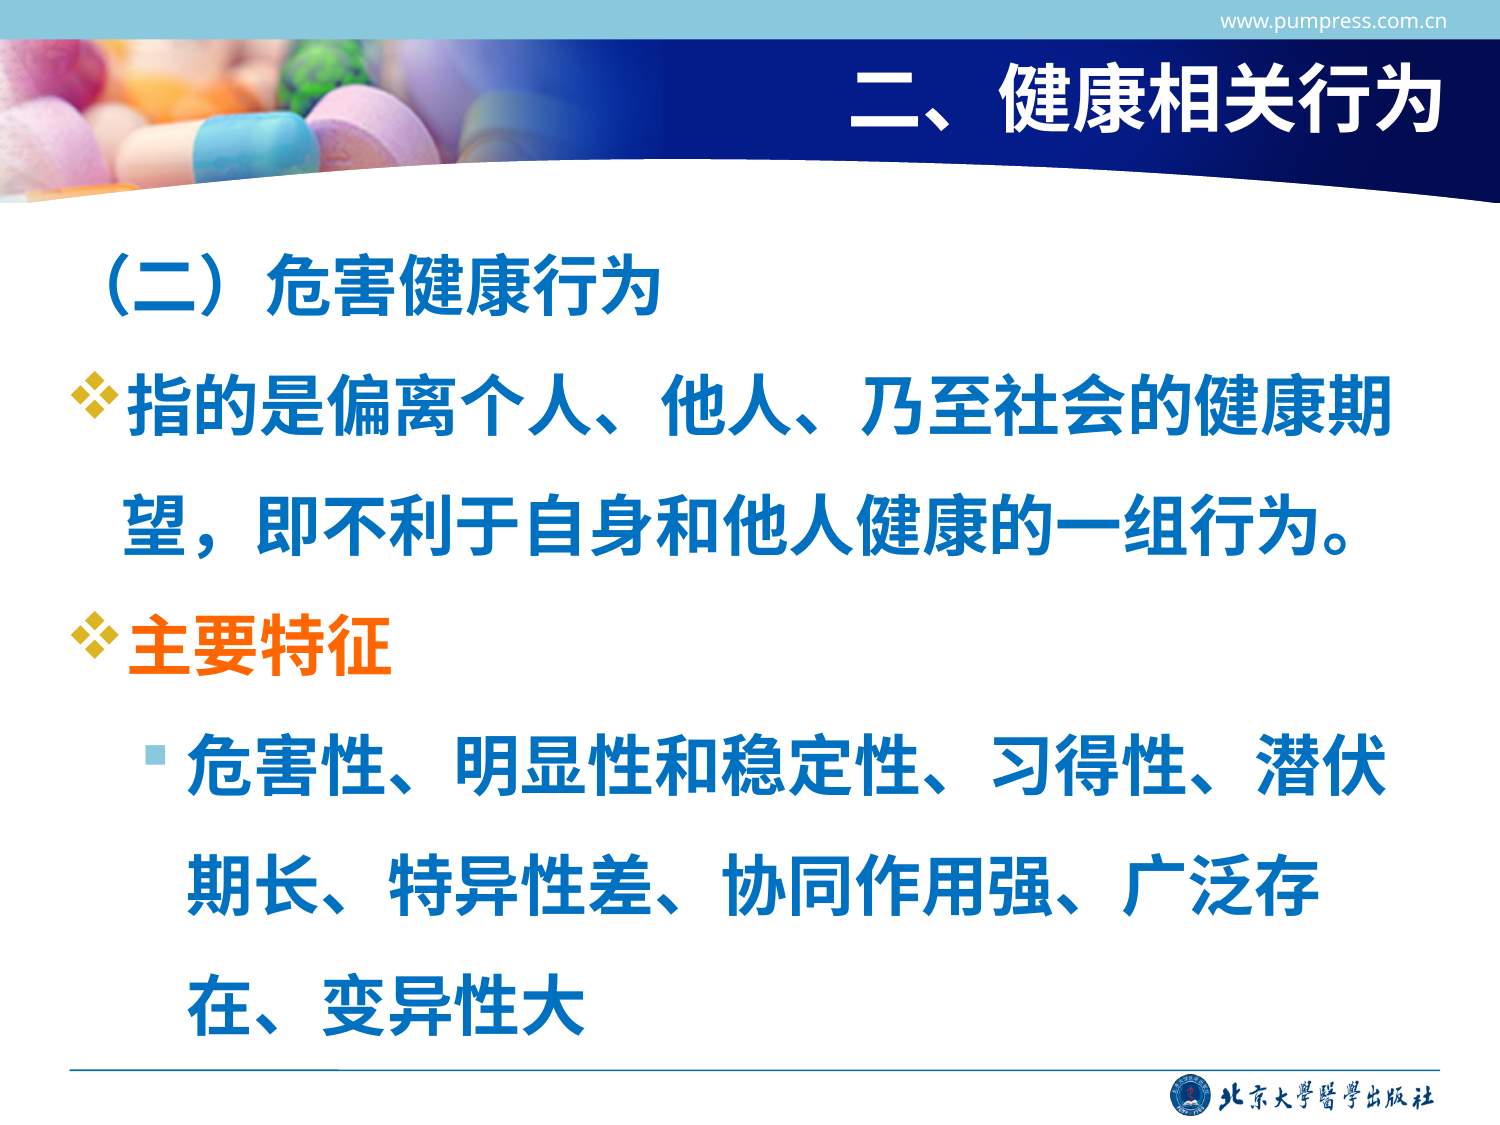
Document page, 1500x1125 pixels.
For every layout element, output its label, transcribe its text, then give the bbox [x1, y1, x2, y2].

picture [0, 40, 1500, 203]
picture [1170, 1074, 1436, 1118]
title 二、健康相关行为 [137, 49, 1463, 143]
list （二）危害健康行为 指的是偏离个人、他人、乃至社会的健康期望，即不利于自身和他人健康的一组行为。 主要特征 危害性、明显性和稳定性、习得性、潜伏期长、特异性差、协同作用强、广泛存在、变异性大 [49, 196, 1463, 1026]
slide_number www.pumpress.com.cn [1024, 0, 1463, 38]
